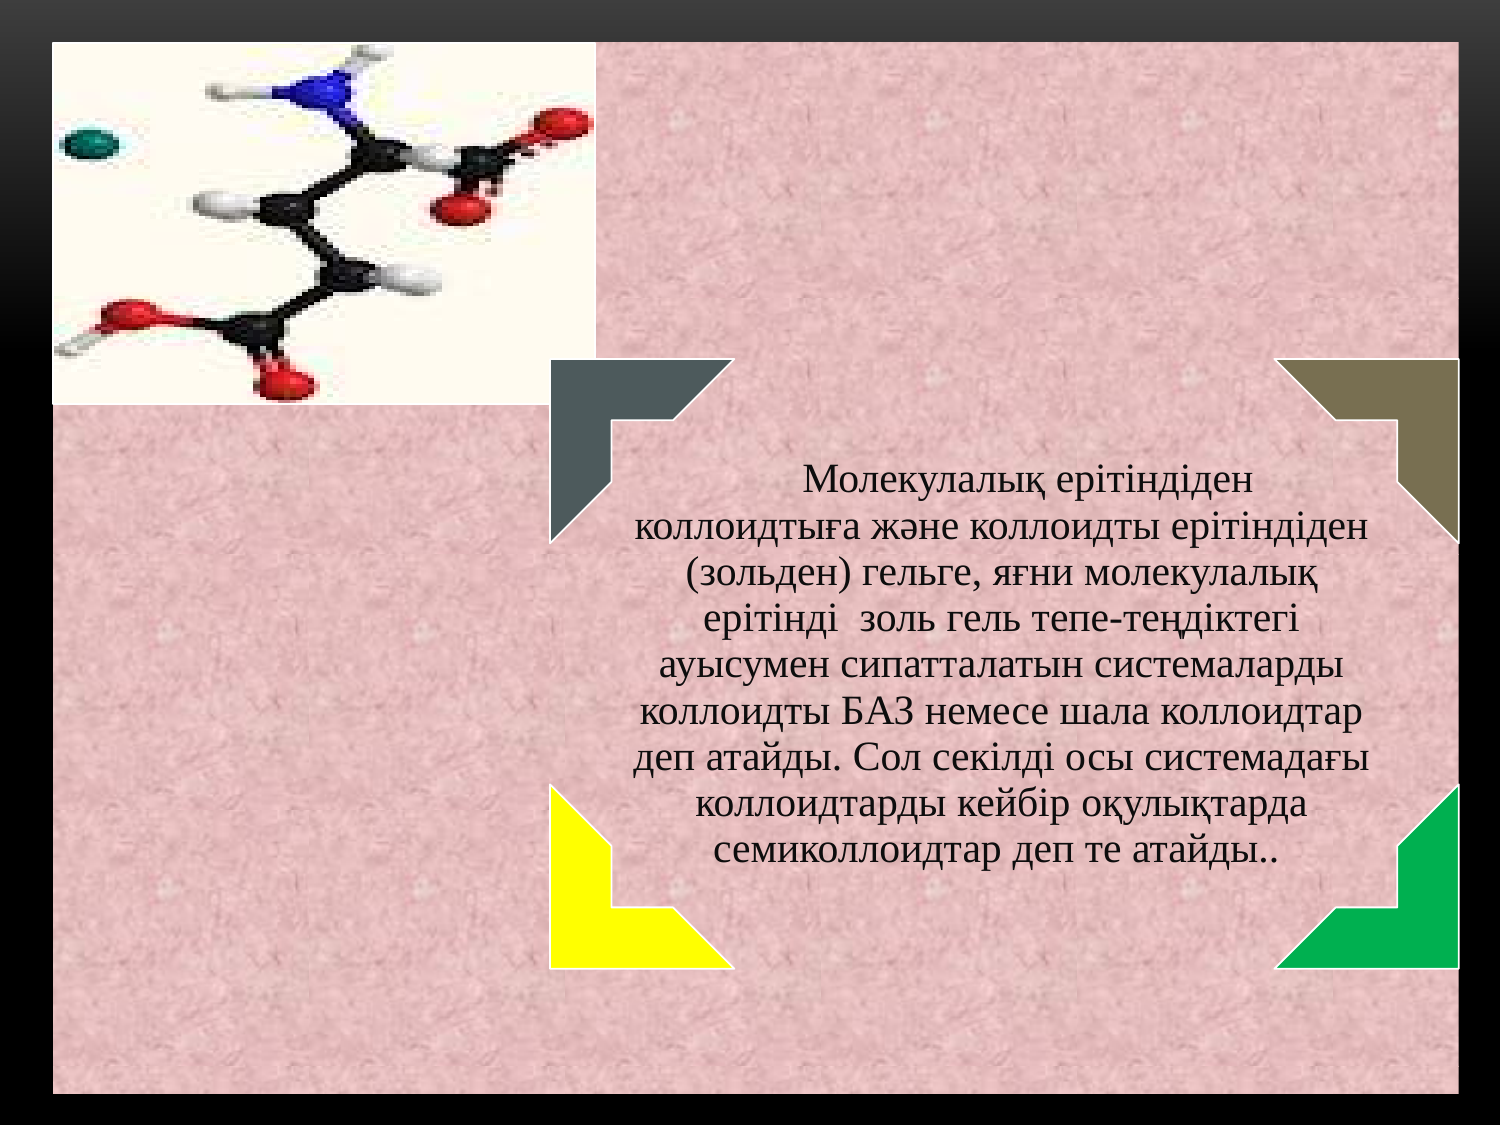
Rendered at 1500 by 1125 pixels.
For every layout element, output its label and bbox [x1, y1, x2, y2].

picture [0, 0, 1500, 1125]
list [52, 42, 1459, 1095]
